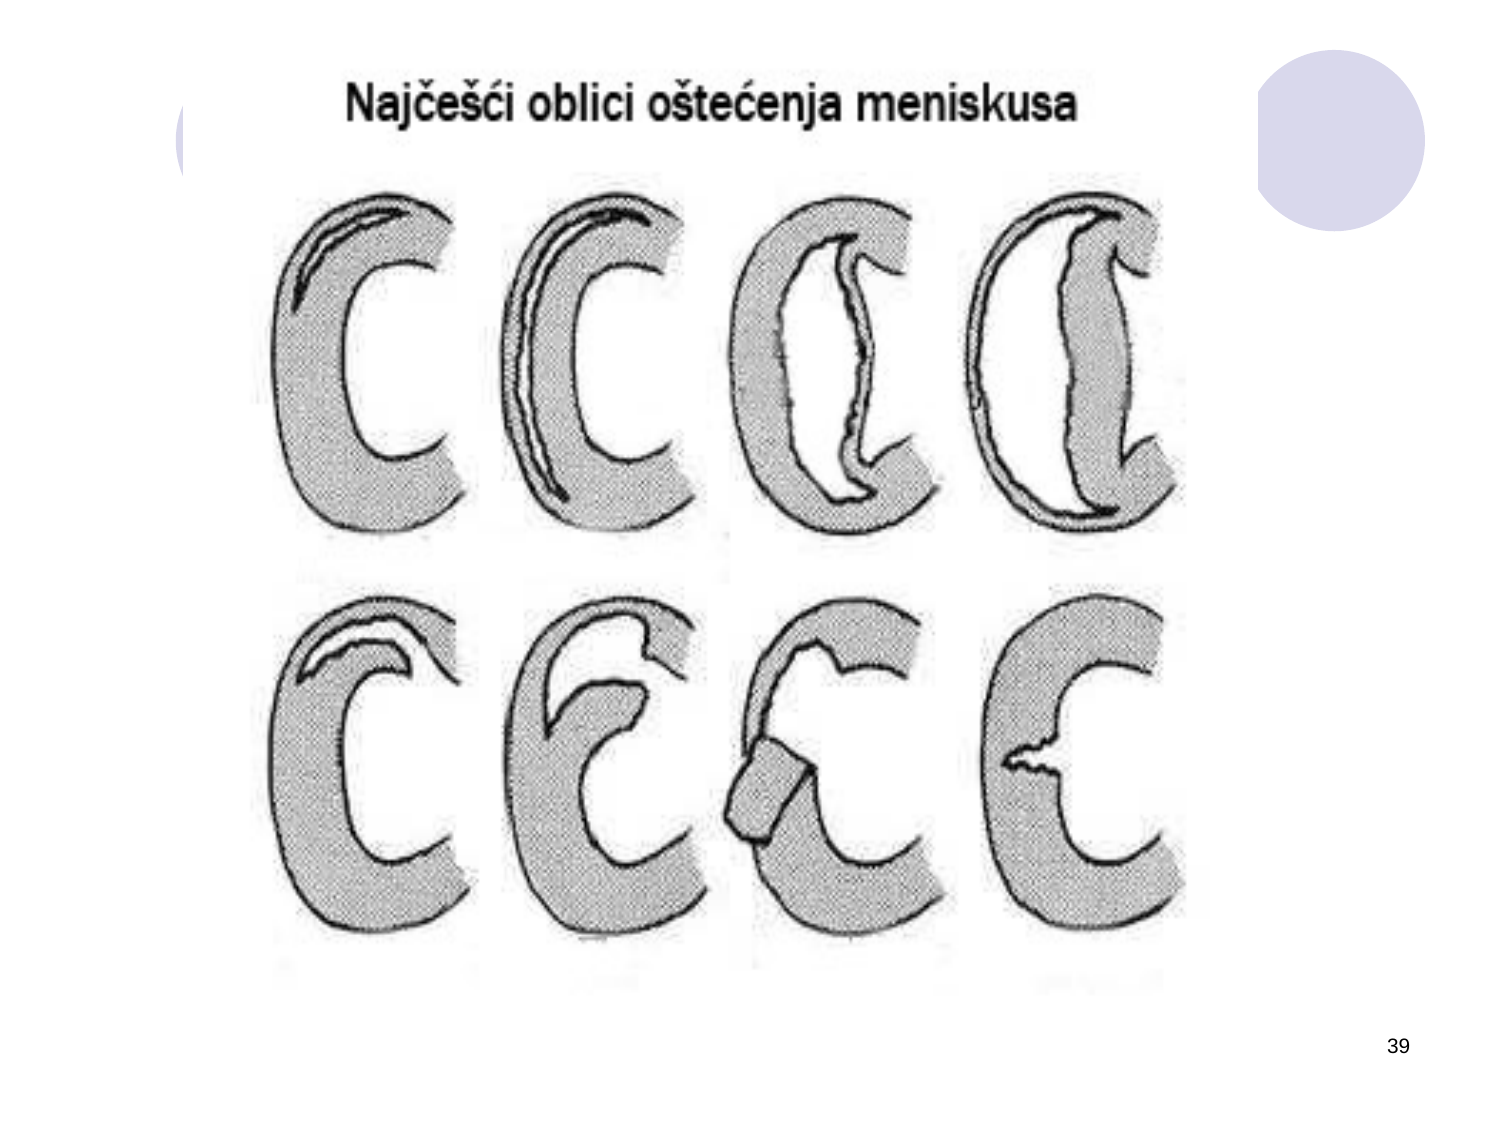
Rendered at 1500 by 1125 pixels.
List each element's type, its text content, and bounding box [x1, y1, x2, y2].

slide_number 39 [1074, 1024, 1426, 1101]
picture [182, 44, 1259, 1012]
